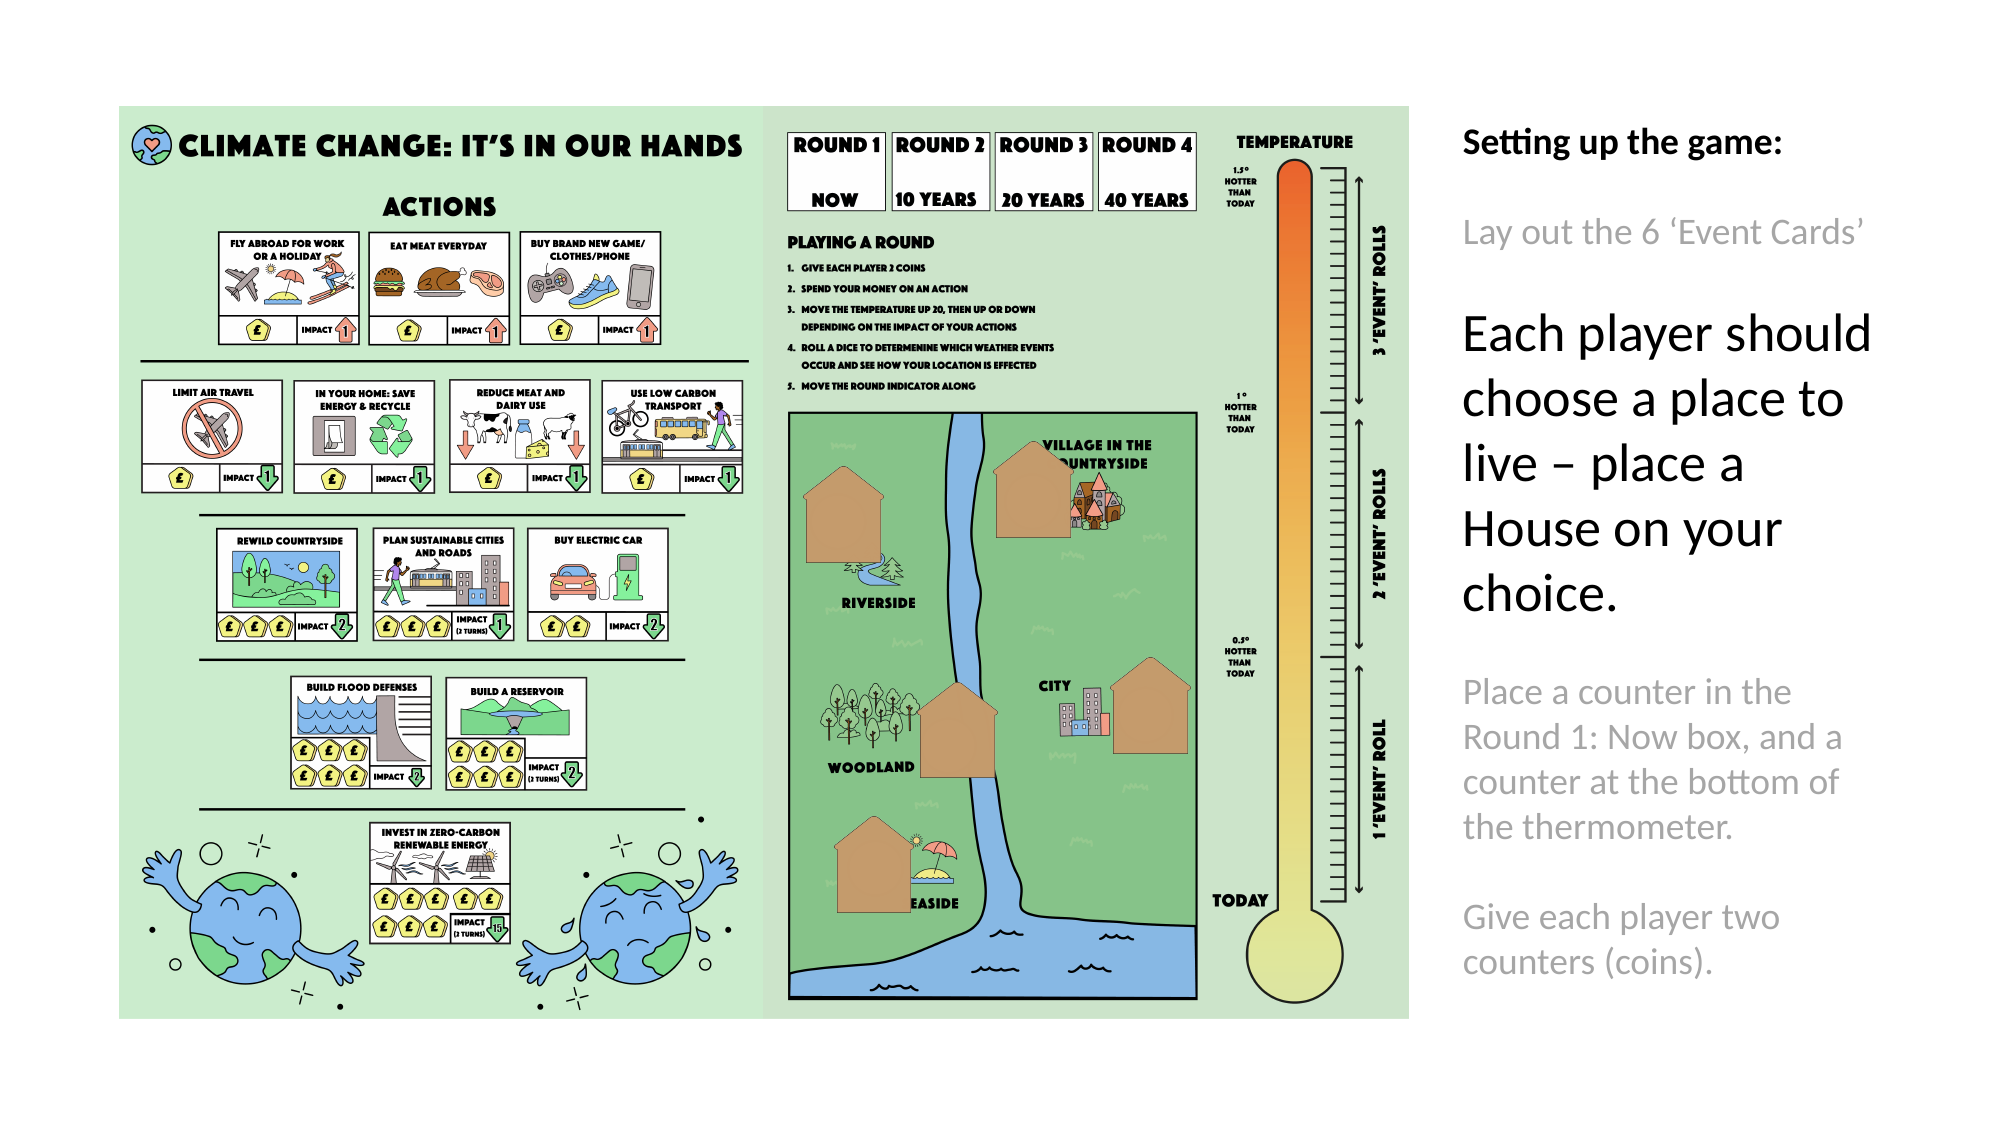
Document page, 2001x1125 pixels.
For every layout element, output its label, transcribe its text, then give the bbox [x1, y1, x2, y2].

text_box Setting up the game: Lay out the 6 ‘Event Cards’ Each player should choose a place to live – place a House on your choice. Place a counter in the Round 1: Now box, and a counter at the bottom of the thermometer. Give each player two counters (coins). [1448, 109, 1911, 990]
picture [119, 106, 1409, 1019]
